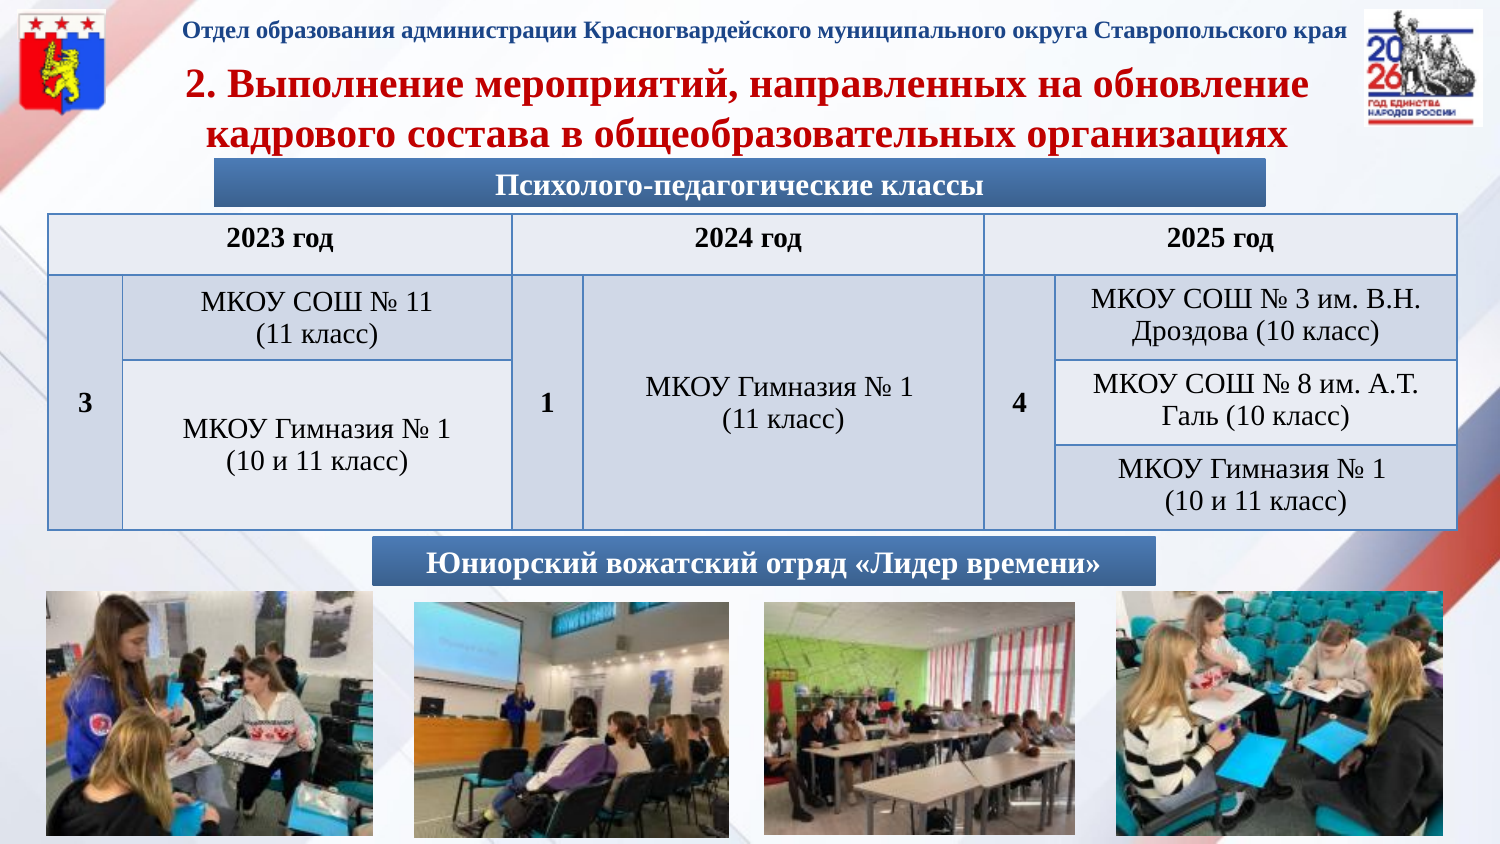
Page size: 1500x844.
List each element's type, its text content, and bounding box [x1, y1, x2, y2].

table_cell 4 [985, 276, 1054, 529]
table_cell 1 [513, 276, 582, 529]
picture [0, 0, 1500, 844]
table_cell МКОУ СОШ № 8 им. А.Т. Галь (10 класс) [1056, 361, 1456, 444]
text_box Юниорский вожатский отряд «Лидер времени» [372, 536, 1156, 586]
text_box Отдел образования администрации Красногвардейского муниципального округа Ставропольского края [122, 11, 1363, 48]
text_box Психолого-педагогические классы [213, 157, 1266, 207]
table_header 2024 год [513, 215, 983, 274]
table_cell МКОУ Гимназия № 1 (11 класс) [584, 276, 983, 529]
table_cell 3 [49, 276, 122, 529]
table_cell МКОУ СОШ № 3 им. В.Н. Дроздова (10 класс) [1056, 276, 1456, 359]
table_header 2025 год [985, 215, 1456, 274]
table_cell МКОУ СОШ № 11 (11 класс) [123, 276, 511, 359]
table_cell МКОУ Гимназия № 1 (10 и 11 класс) [123, 361, 511, 529]
text_box 2. Выполнение мероприятий, направленных на обновление кадрового состава в общеобразовательных организациях [115, 48, 1380, 163]
table_header 2023 год [49, 215, 511, 274]
table_cell МКОУ Гимназия № 1 (10 и 11 класс) [1056, 446, 1456, 529]
